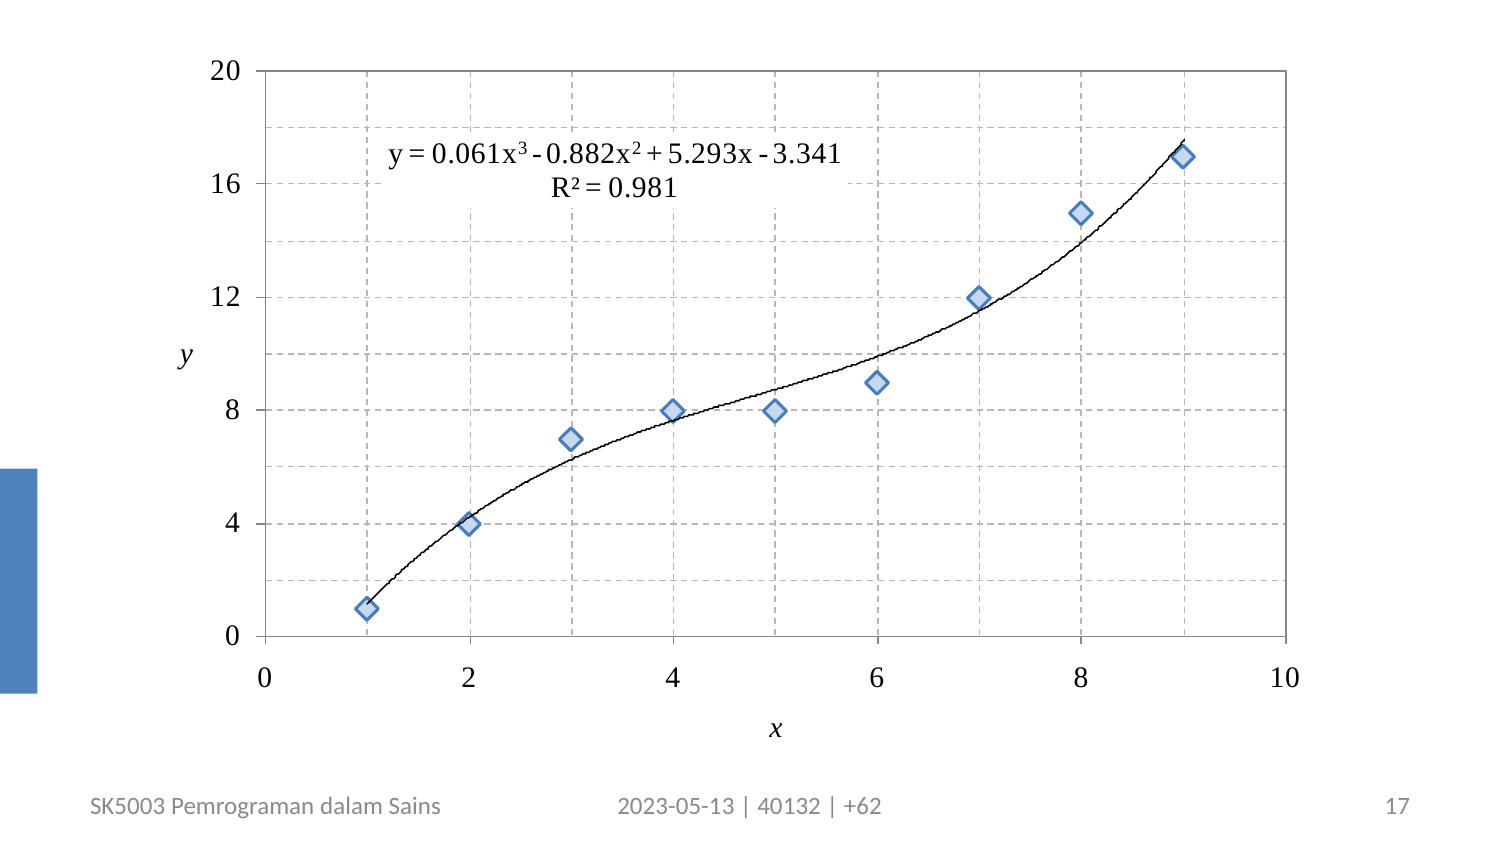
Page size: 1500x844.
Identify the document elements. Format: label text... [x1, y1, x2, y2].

slide_number SK5003 Pemrograman dalam Sains [75, 782, 463, 827]
slide_number 17 [1074, 782, 1425, 827]
footer 2023-05-13 | 40132 | +62 [512, 782, 988, 827]
picture [153, 34, 1347, 752]
